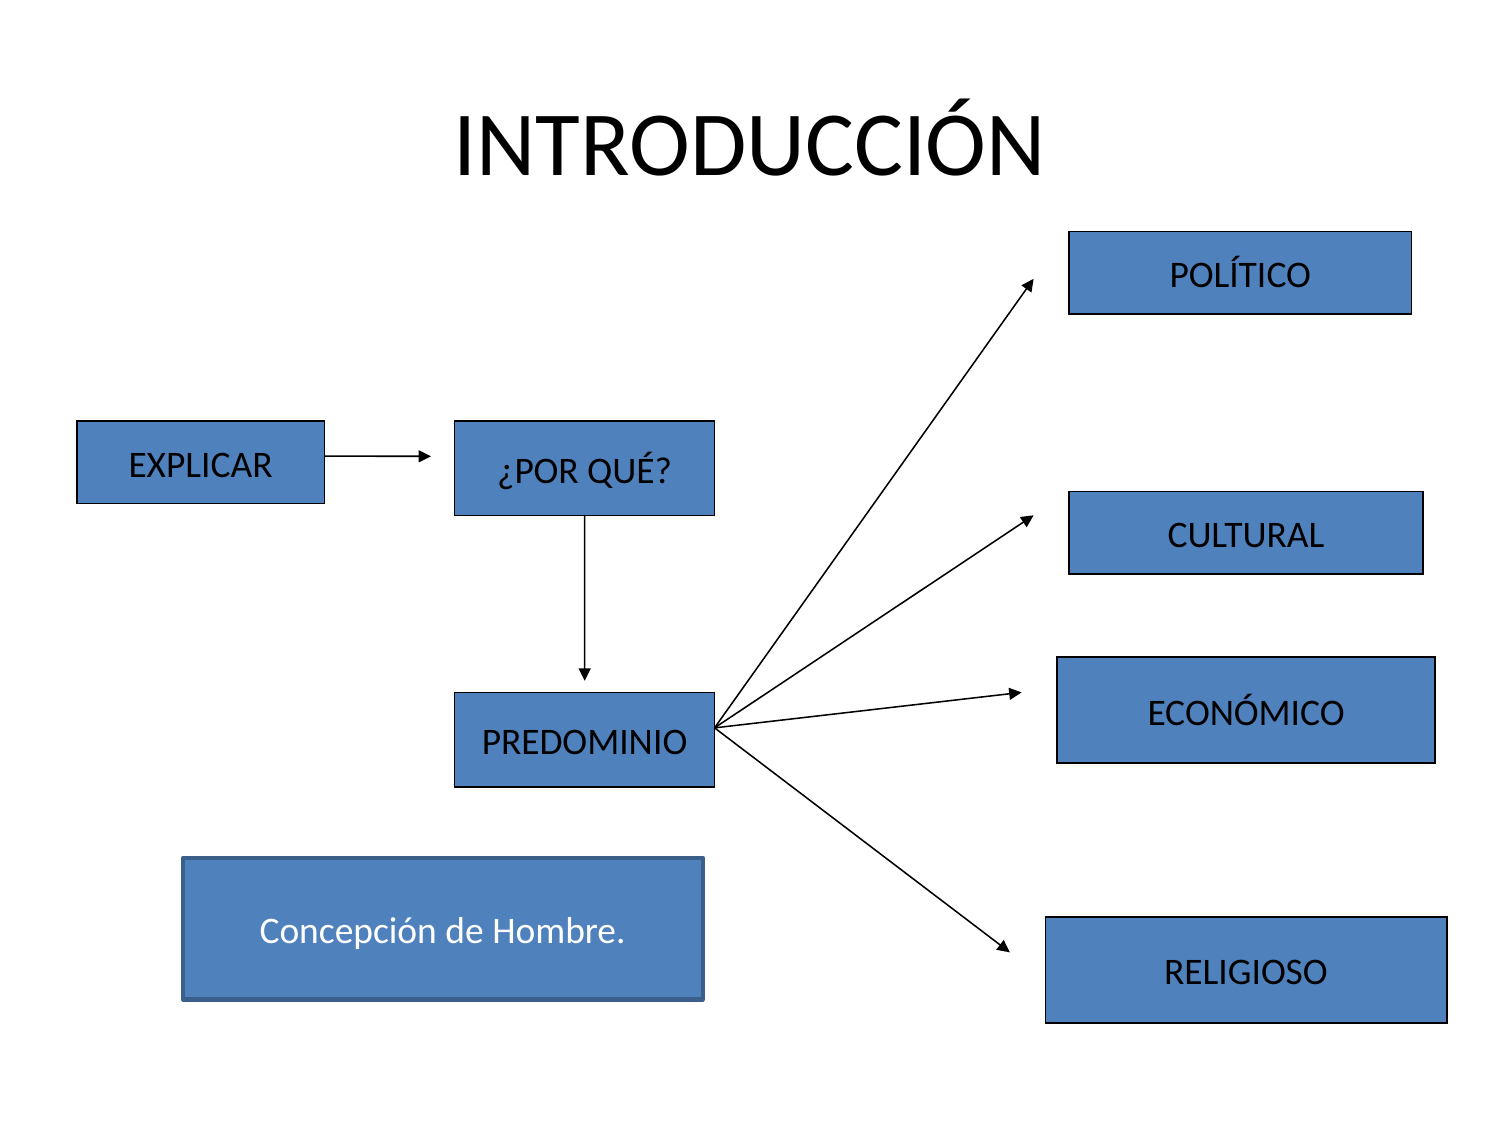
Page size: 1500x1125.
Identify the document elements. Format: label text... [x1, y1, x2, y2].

text_box [715, 515, 1034, 727]
text_box POLÍTICO [1069, 231, 1412, 315]
text_box Concepción de Hombre. [181, 856, 705, 1002]
text_box [324, 450, 431, 463]
title INTRODUCCIÓN [75, 45, 1425, 233]
text_box EXPLICAR [76, 420, 325, 504]
text_box PREDOMINIO [454, 692, 715, 787]
text_box RELIGIOSO [1045, 916, 1447, 1024]
text_box [578, 515, 591, 681]
text_box ECONÓMICO [1057, 657, 1436, 764]
text_box [714, 727, 1010, 953]
text_box CULTURAL [1069, 491, 1424, 575]
text_box [715, 687, 1022, 728]
text_box ¿POR QUÉ? [454, 420, 715, 516]
text_box [715, 278, 1034, 726]
